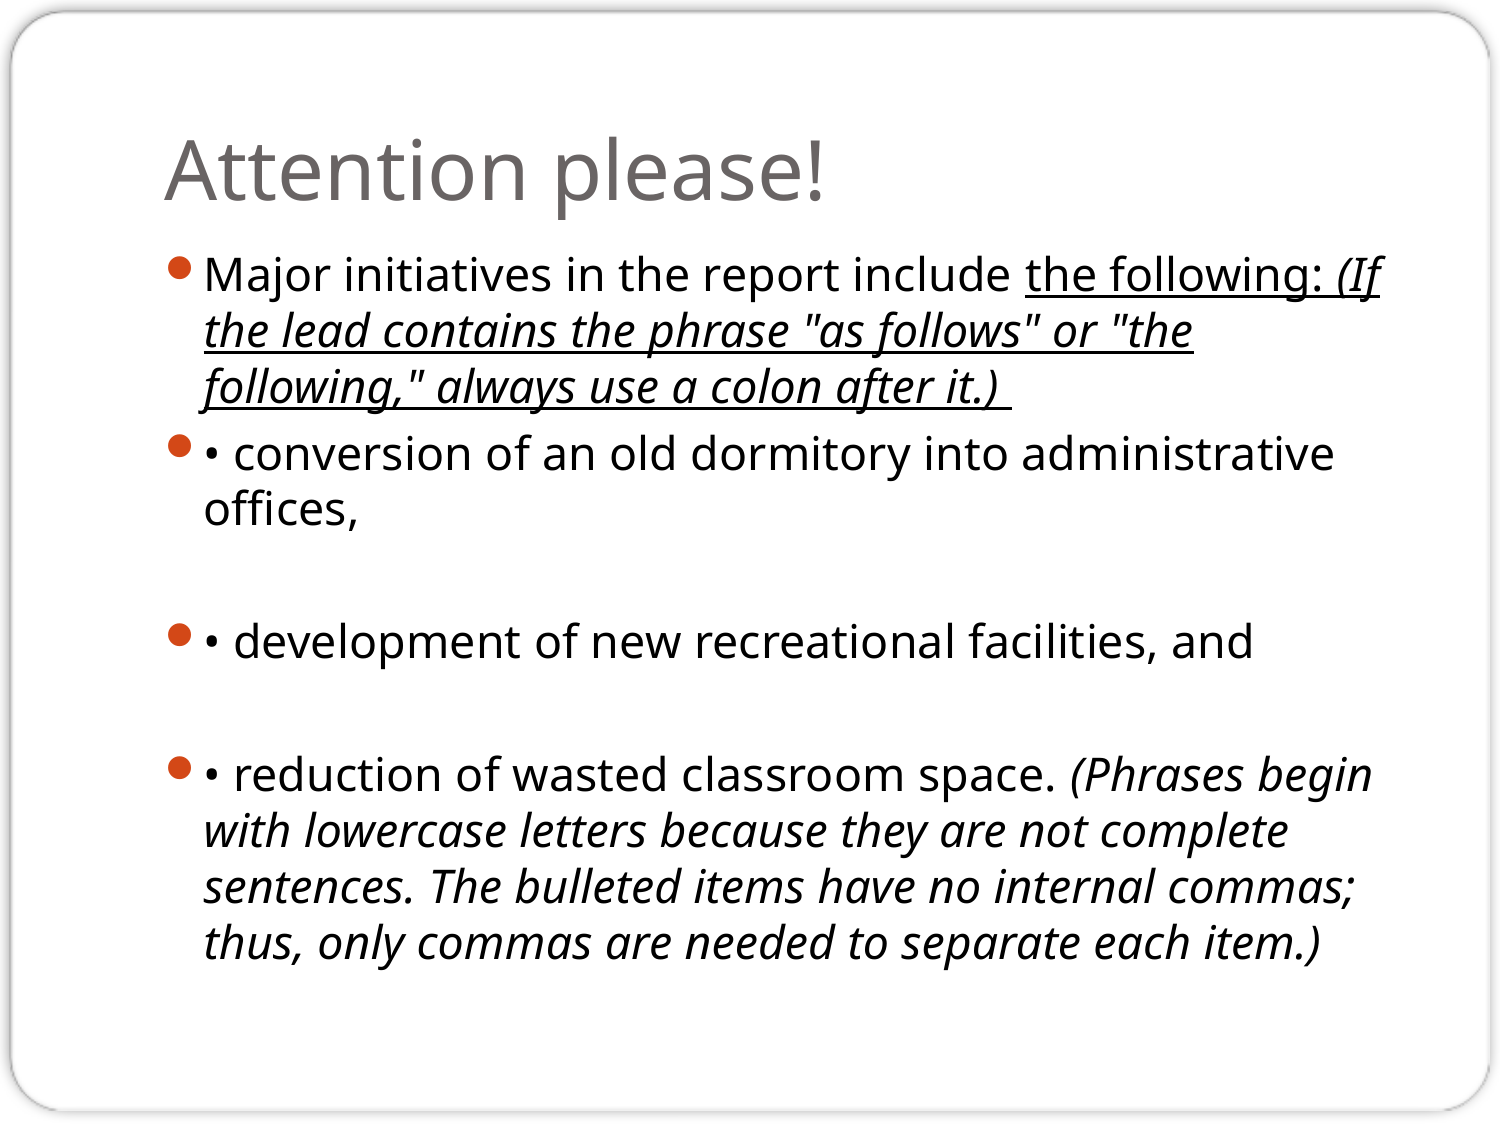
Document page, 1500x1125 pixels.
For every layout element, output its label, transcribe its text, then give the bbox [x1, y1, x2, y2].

list Major initiatives in the report include the following: (If the lead contains the phrase "as follows" or "the following," always use a colon after it.) • conversion of an old dormitory into administrative offices, • development of new recreational facilities, and • reduction of wasted classroom space. (Phrases begin with lowercase letters because they are not complete sentences. The bulleted items have no internal commas; thus, only commas are needed to separate each item.) [150, 237, 1425, 988]
title Attention please! [150, 45, 1425, 233]
